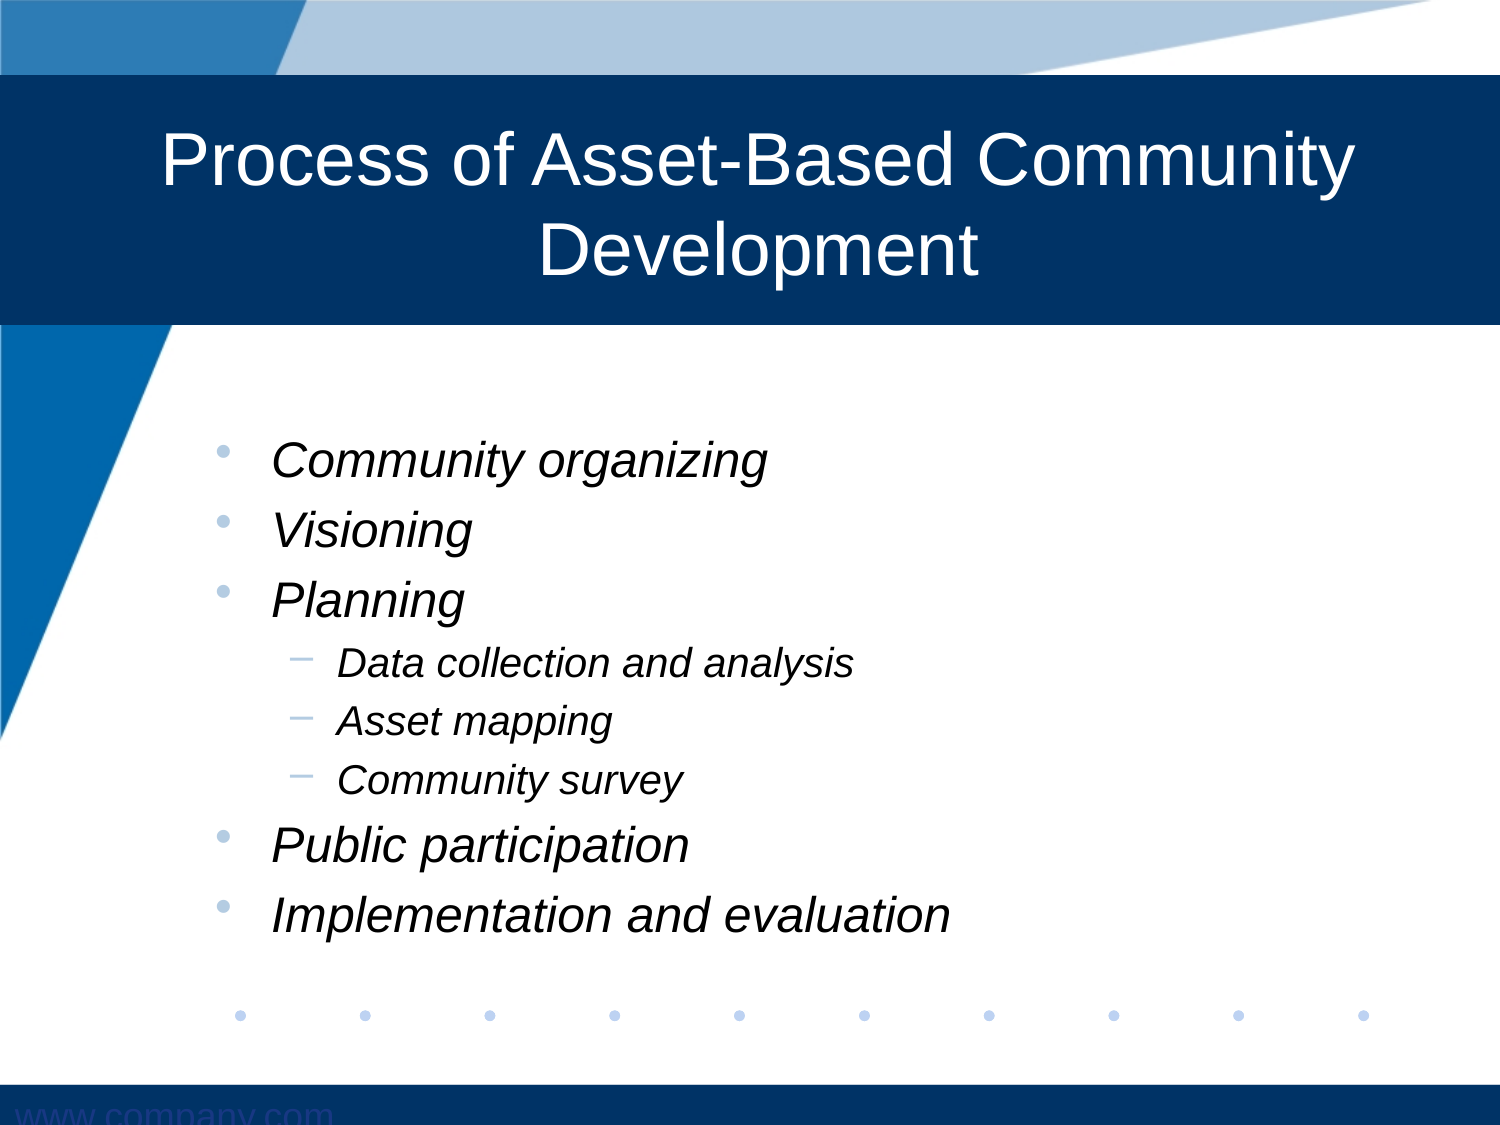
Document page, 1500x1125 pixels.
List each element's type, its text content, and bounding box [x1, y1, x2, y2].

list Community organizing Visioning Planning Data collection and analysis Asset mapping Community survey Public participation Implementation and evaluation [199, 349, 1376, 876]
picture [0, 326, 212, 842]
picture [0, 0, 1500, 74]
title Process of Asset-Based Community Development [0, 74, 1500, 326]
